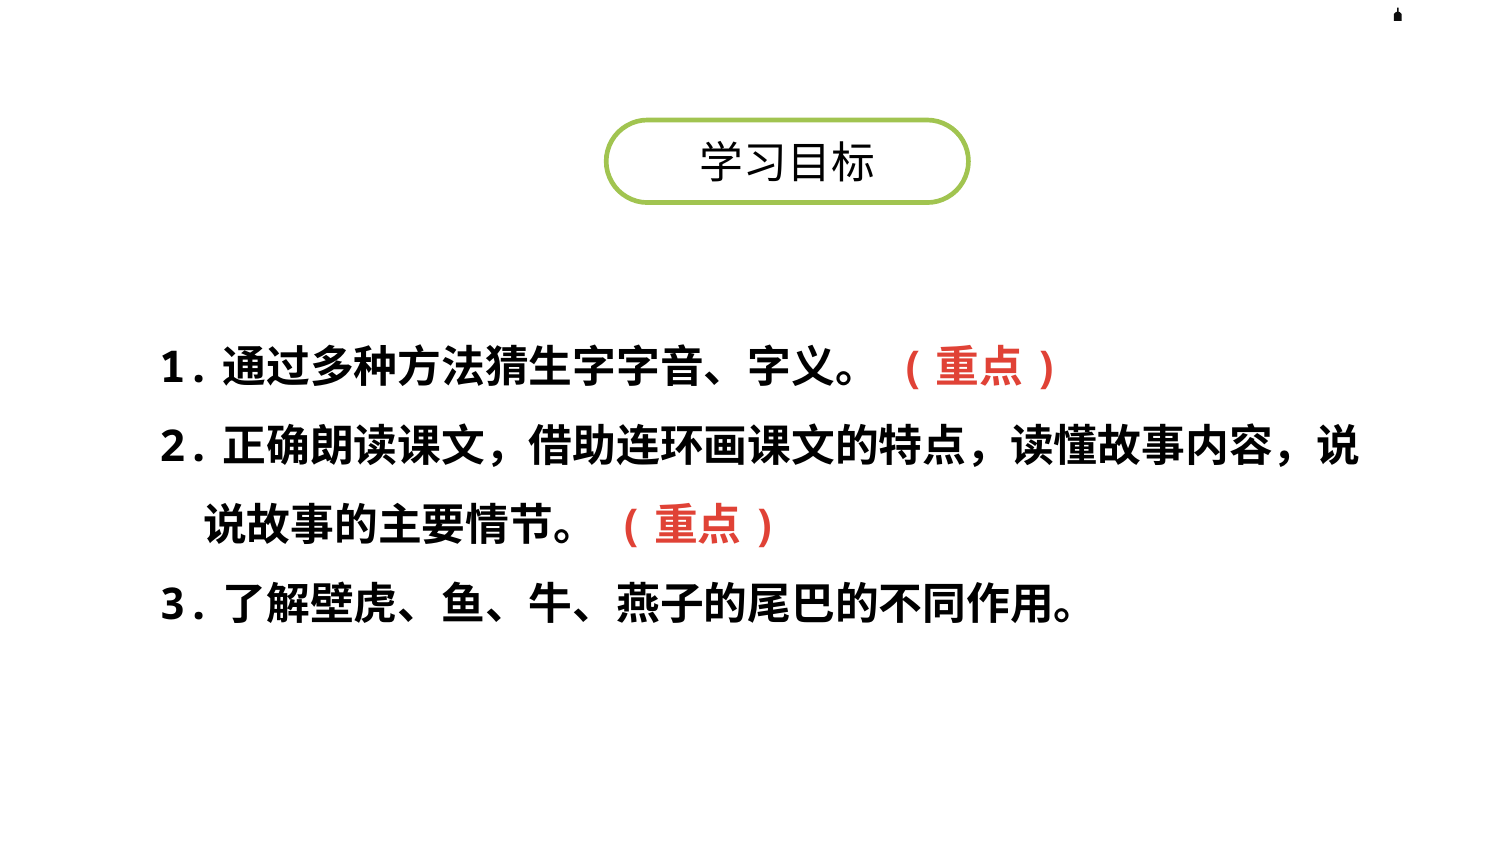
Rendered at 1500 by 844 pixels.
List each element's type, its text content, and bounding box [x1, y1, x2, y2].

text_box 学习目标 [605, 118, 970, 204]
text_box 1.通过多种方法猜生字字音、字义。 (重点) 2.正确朗读课文，借助连环画课文的特点，读懂故事内容，说说故事的主要情节。 (重点) 3.了解壁虎、鱼、牛、燕子的尾巴的不同作用。 [148, 307, 1389, 634]
